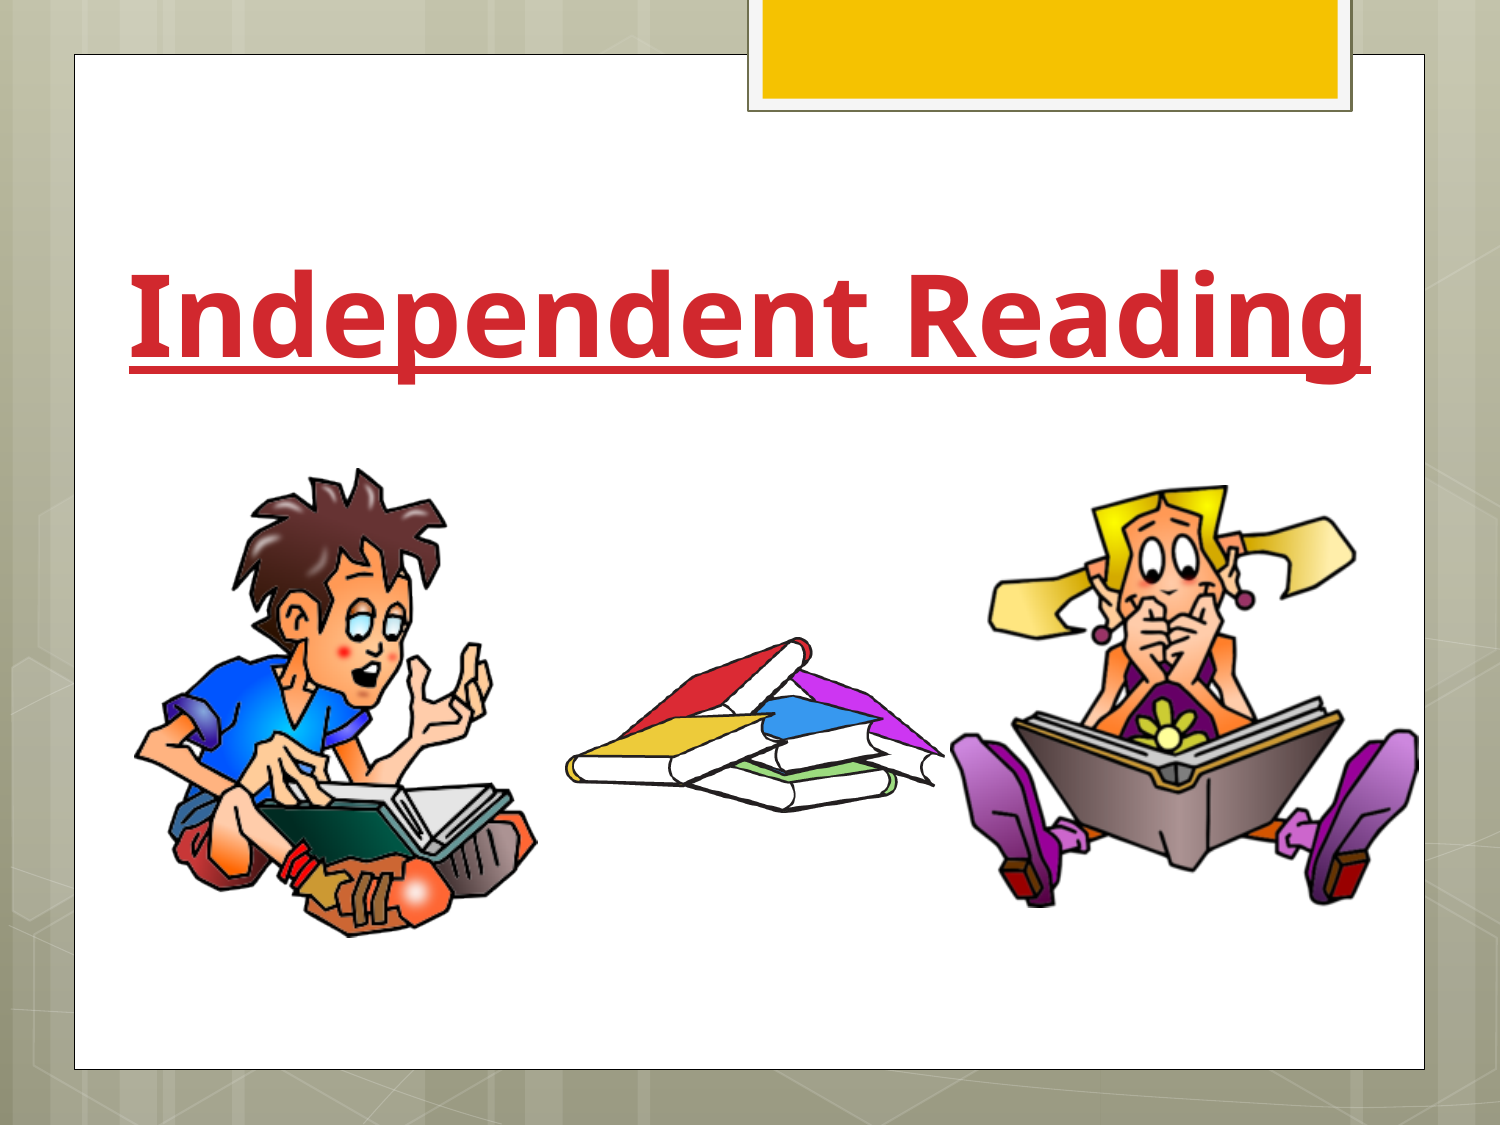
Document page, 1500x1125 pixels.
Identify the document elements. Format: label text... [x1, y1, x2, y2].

picture [949, 485, 1419, 909]
title Independent Reading [75, 200, 1425, 388]
picture [134, 468, 538, 938]
picture [565, 637, 945, 813]
